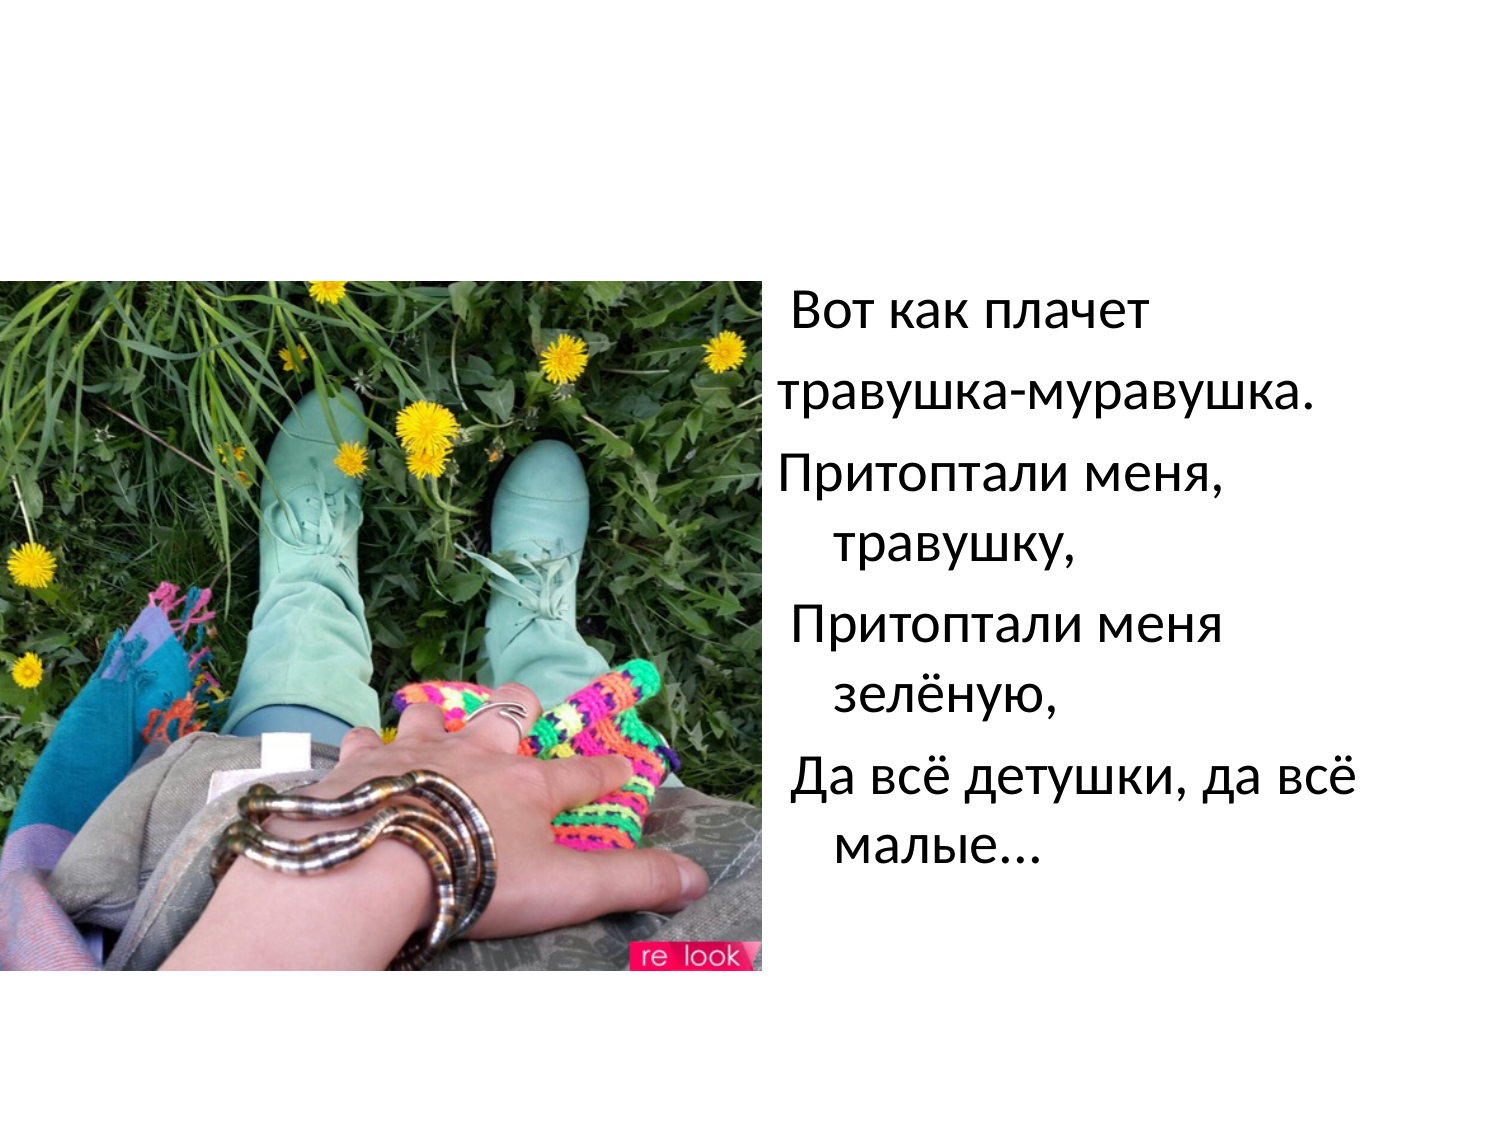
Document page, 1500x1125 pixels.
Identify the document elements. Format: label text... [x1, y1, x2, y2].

list Вот как плачет травушка-муравушка. Притоптали меня, травушку, Притоптали меня зелёную, Да всё детушки, да всё малые... [762, 262, 1425, 1005]
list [0, 280, 762, 971]
